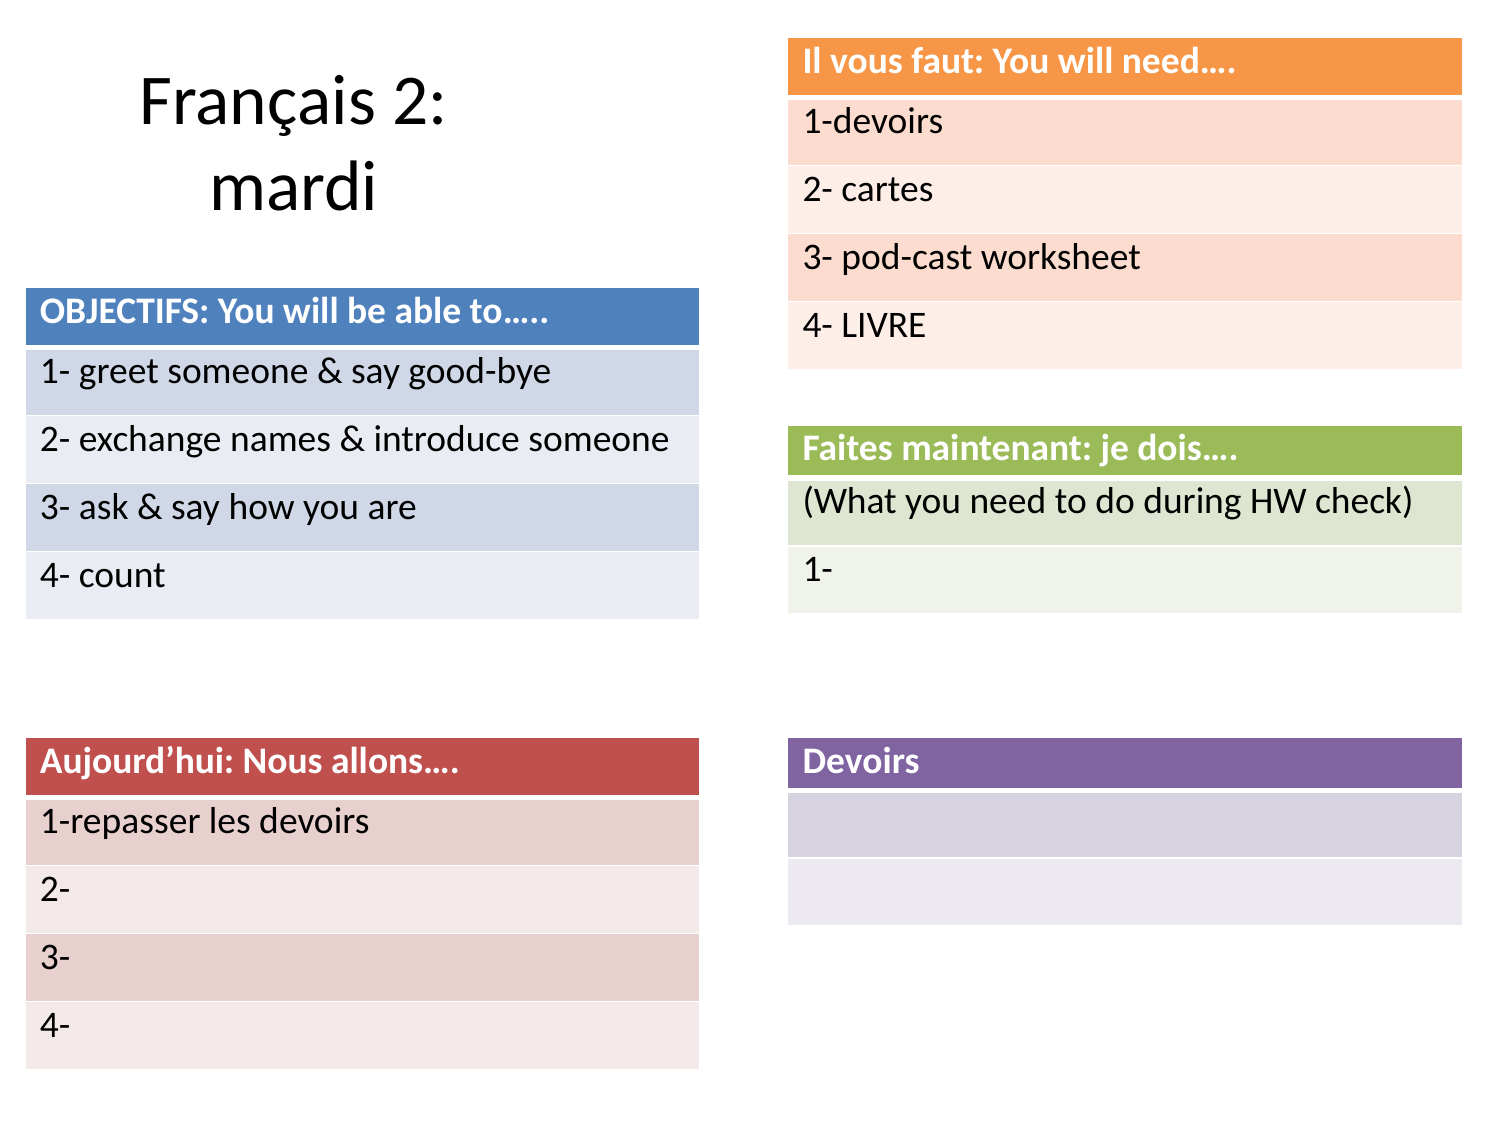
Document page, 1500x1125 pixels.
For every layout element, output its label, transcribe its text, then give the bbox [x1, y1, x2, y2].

table_cell 4- [26, 1002, 699, 1069]
table_cell [788, 793, 1462, 857]
table_cell 1-repasser les devoirs [26, 800, 699, 865]
table_cell 3- [26, 934, 699, 1001]
table_cell (What you need to do during HW check) [788, 481, 1462, 545]
table_cell 3- ask & say how you are [26, 484, 699, 551]
table_cell [788, 859, 1462, 925]
table_cell 4- LIVRE [788, 302, 1462, 369]
table_cell 1- [788, 547, 1462, 613]
table_cell 2- cartes [788, 166, 1462, 233]
table_cell 2- exchange names & introduce someone [26, 416, 699, 483]
table_cell 4- count [26, 552, 699, 619]
table_header OBJECTIFS: You will be able to….. [26, 288, 699, 345]
table_header Aujourd’hui: Nous allons…. [26, 738, 699, 795]
table_cell 1- greet someone & say good-bye [26, 350, 699, 415]
table_cell 2- [26, 866, 699, 933]
table_header Il vous faut: You will need…. [788, 38, 1462, 95]
table_header Devoirs [788, 738, 1462, 788]
table_cell 3- pod-cast worksheet [788, 234, 1462, 301]
table_cell 1-devoirs [788, 100, 1462, 165]
title Français 2: mardi [75, 45, 513, 233]
table_header Faites maintenant: je dois…. [788, 426, 1462, 475]
